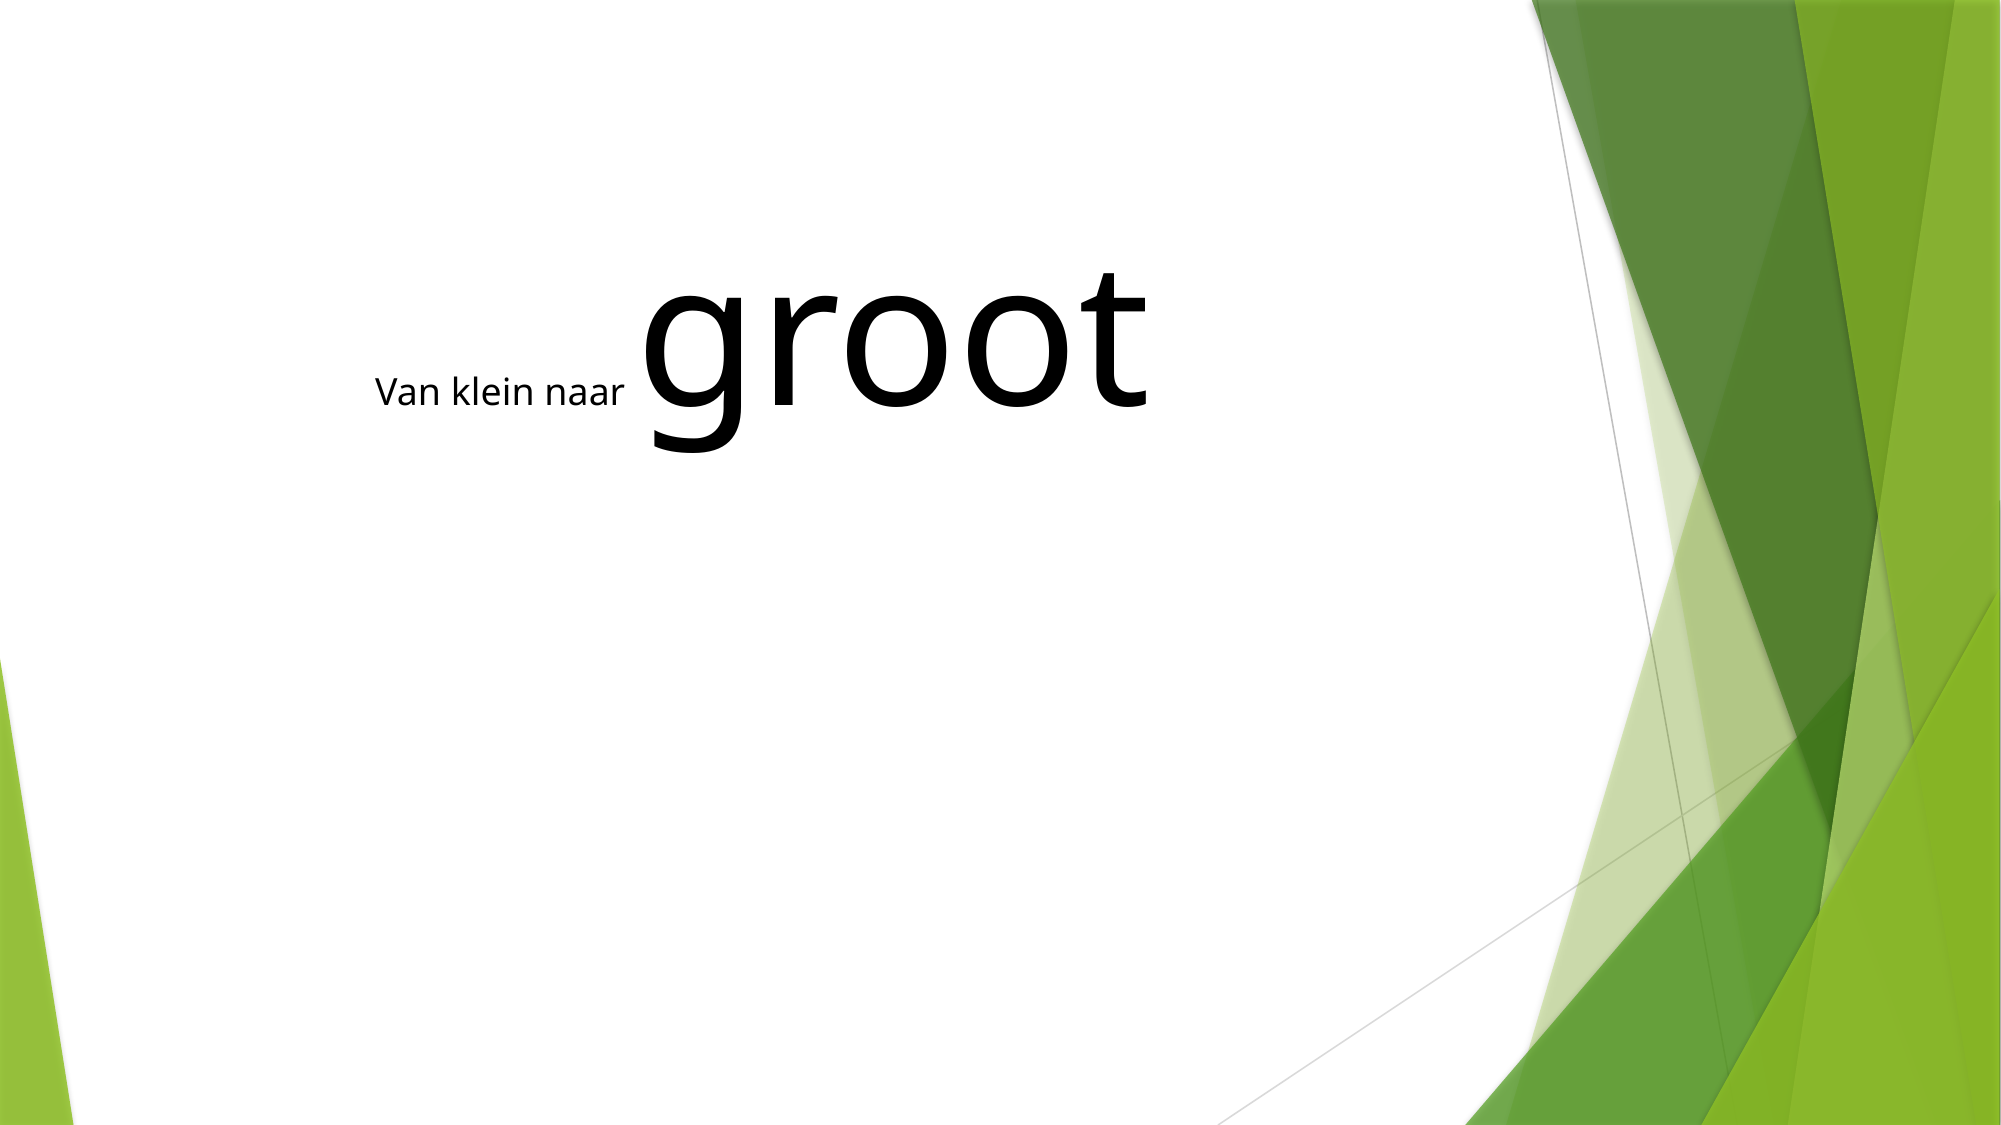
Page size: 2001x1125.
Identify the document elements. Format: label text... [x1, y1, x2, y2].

text_box Van klein naar groot [360, 197, 1563, 453]
